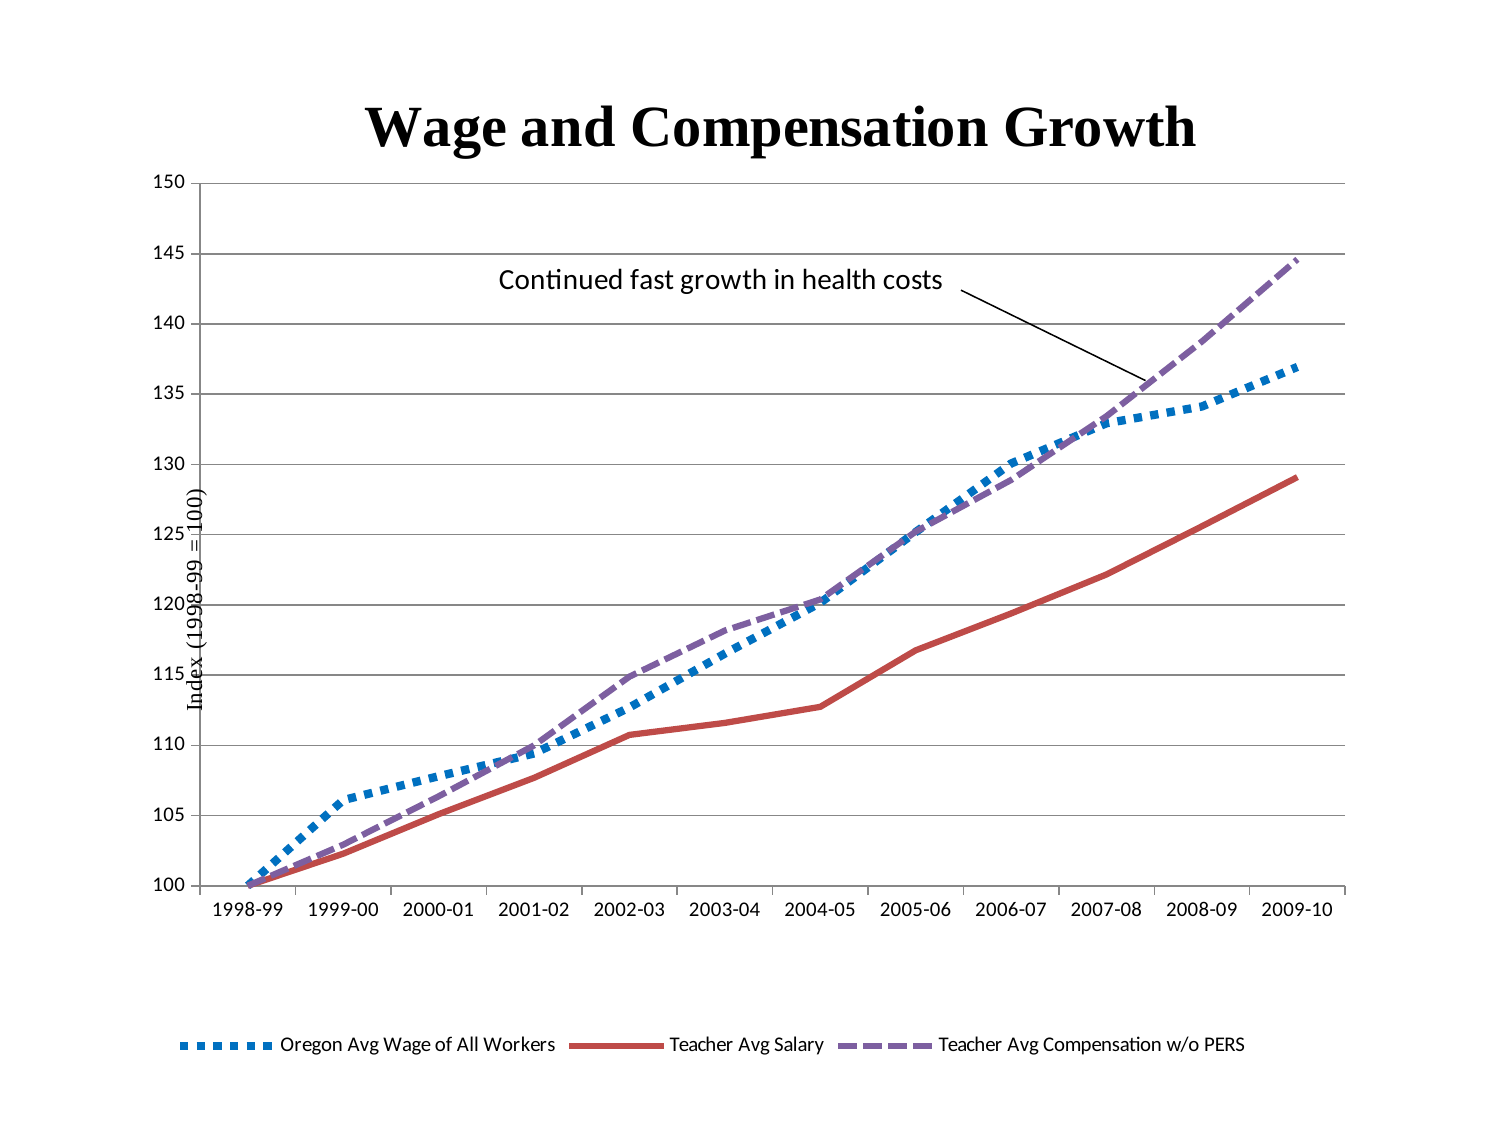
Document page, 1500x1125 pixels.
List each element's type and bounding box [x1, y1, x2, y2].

chart [49, 74, 1376, 1063]
